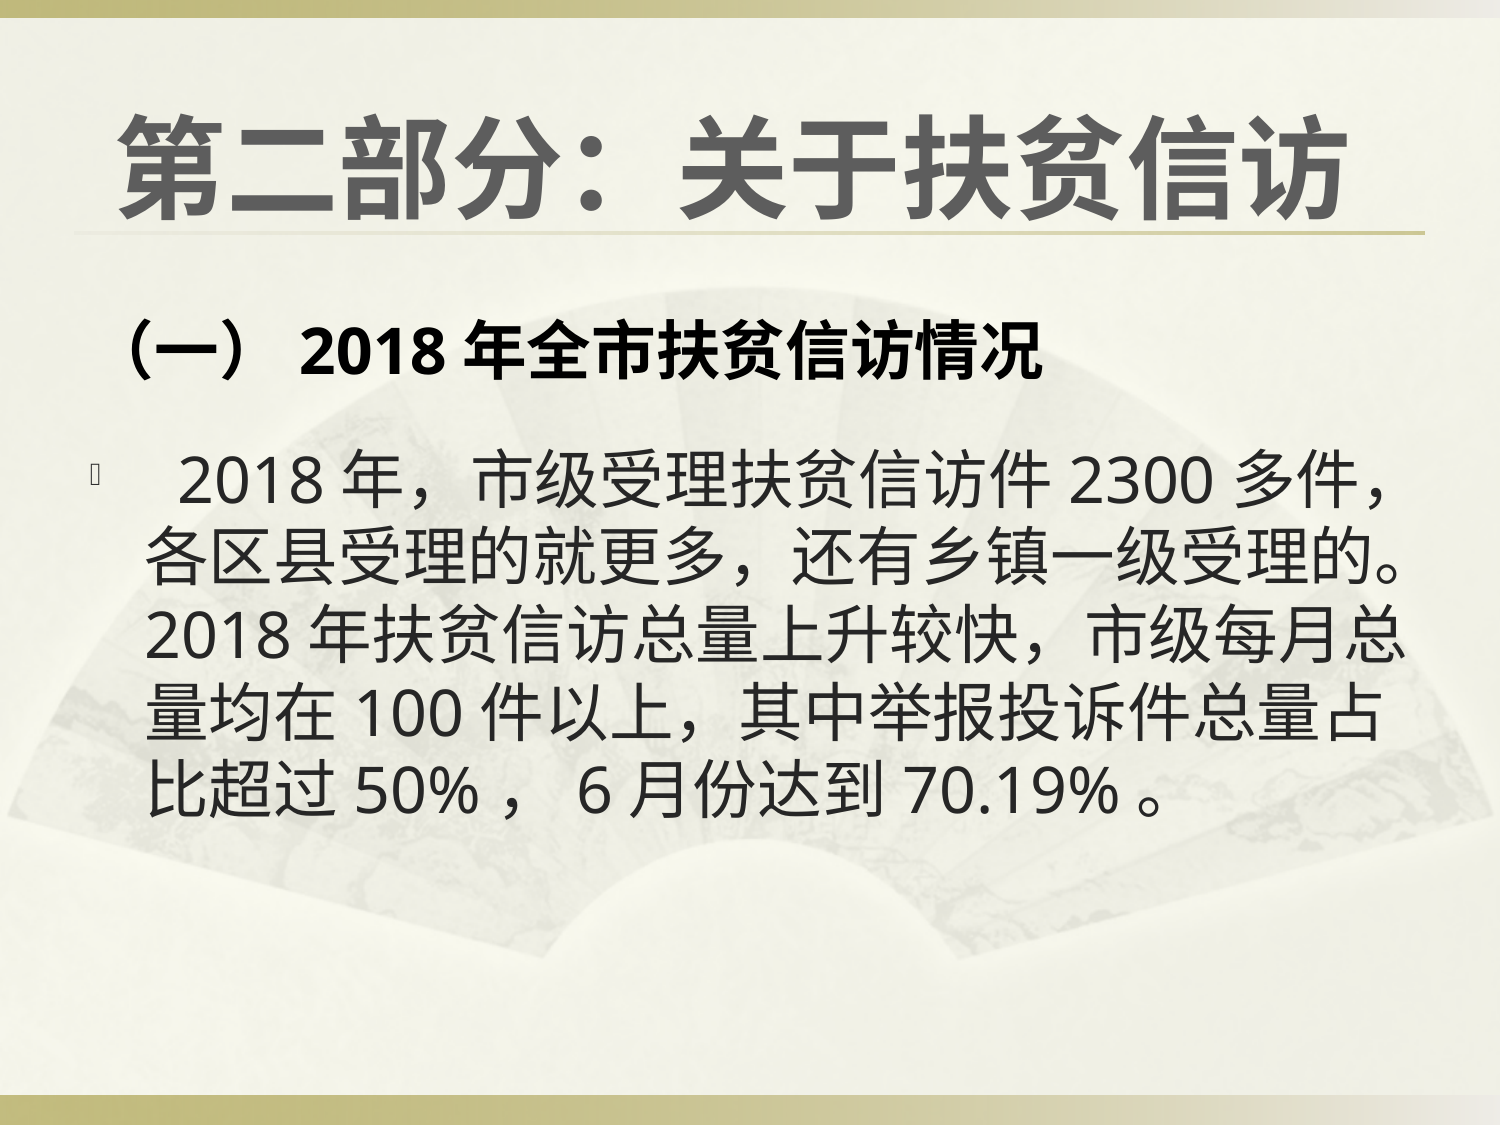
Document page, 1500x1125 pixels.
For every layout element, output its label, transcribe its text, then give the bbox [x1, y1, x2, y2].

text_box 第二部分：关于扶贫信访 [98, 89, 1367, 240]
list （一）2018年全市扶贫信访情况 2018年，市级受理扶贫信访件2300多件，各区县受理的就更多，还有乡镇一级受理的。2018年扶贫信访总量上升较快，市级每月总量均在100件以上，其中举报投诉件总量占比超过50%，6月份达到70.19%。 [75, 302, 1425, 906]
